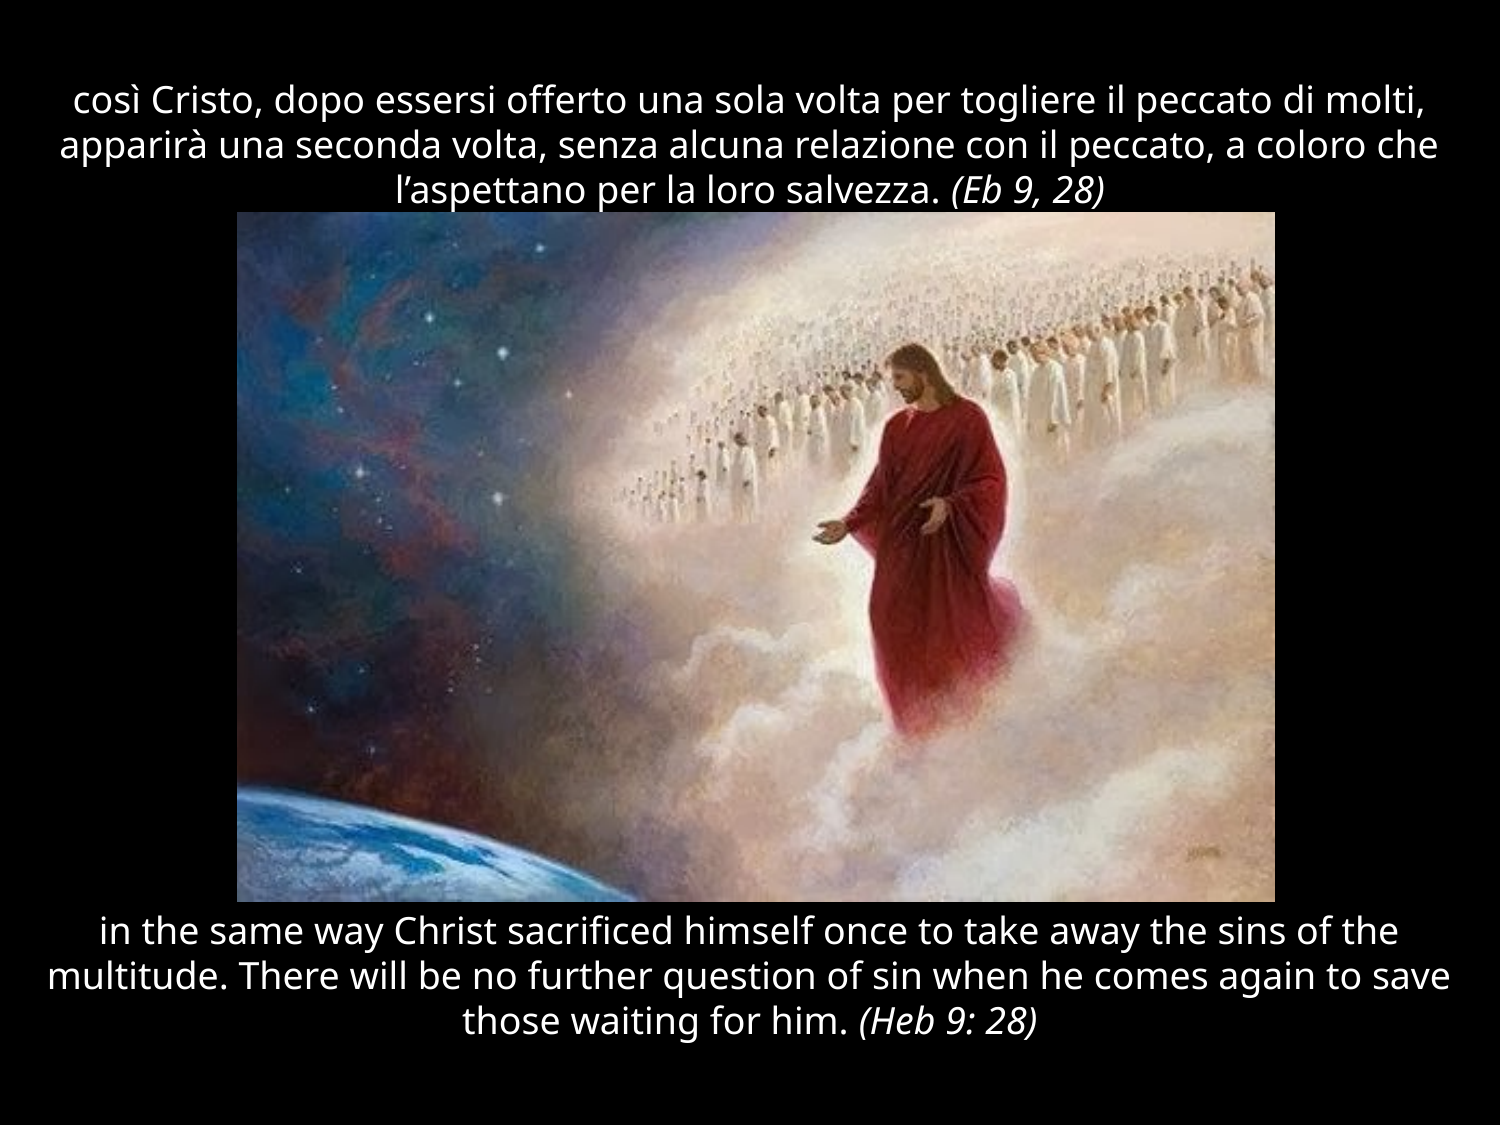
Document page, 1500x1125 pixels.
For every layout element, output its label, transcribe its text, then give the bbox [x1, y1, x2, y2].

title così Cristo, dopo essersi offerto una sola volta per togliere il peccato di molti, apparirà una seconda volta, senza alcuna relazione con il peccato, a coloro che l’aspettano per la loro salvezza. (Eb 9, 28) [0, 50, 1500, 238]
text_box in the same way Christ sacrificed himself once to take away the sins of the multitude. There will be no further question of sin when he comes again to save those waiting for him. (Heb 9: 28) [0, 899, 1500, 1050]
picture [237, 212, 1275, 902]
